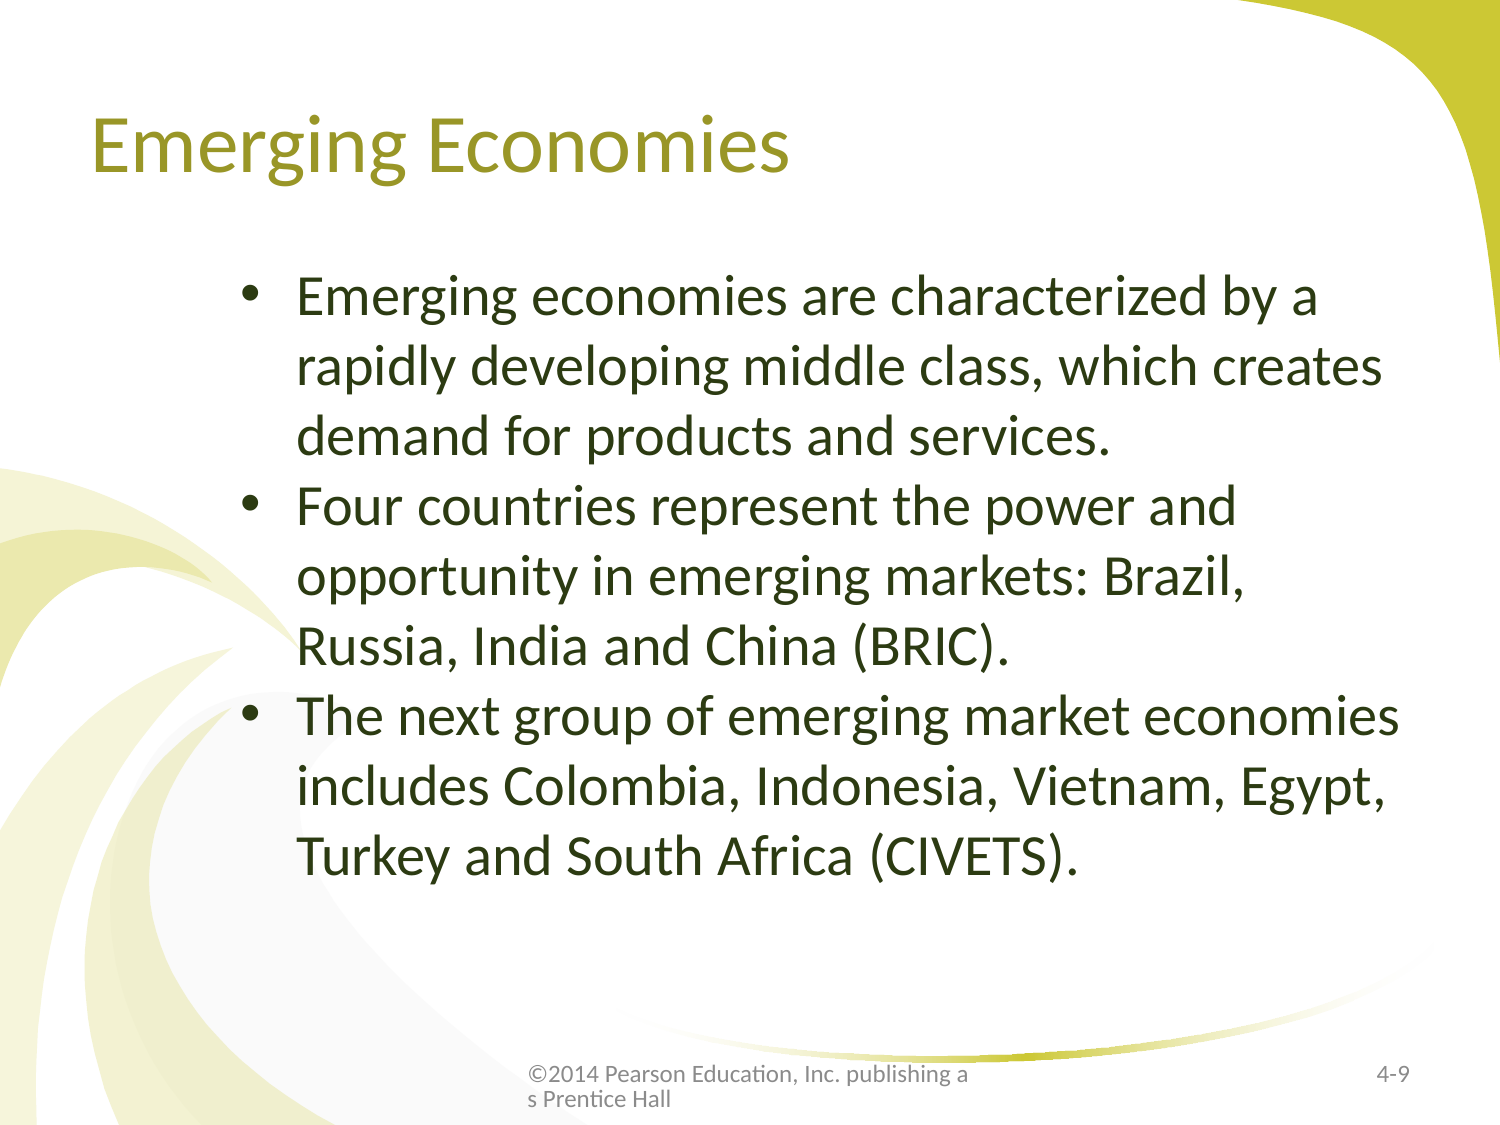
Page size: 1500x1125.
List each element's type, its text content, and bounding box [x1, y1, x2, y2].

list Emerging economies are characterized by a rapidly developing middle class, which creates demand for products and services. Four countries represent the power and opportunity in emerging markets: Brazil, Russia, India and China (BRIC). The next group of emerging market economies includes Colombia, Indonesia, Vietnam, Egypt, Turkey and South Africa (CIVETS). [225, 249, 1425, 1005]
slide_number 4-9 [1074, 1042, 1425, 1103]
footer ©2014 Pearson Education, Inc. publishing as Prentice Hall [512, 1042, 988, 1103]
title Emerging Economies [75, 45, 1425, 233]
